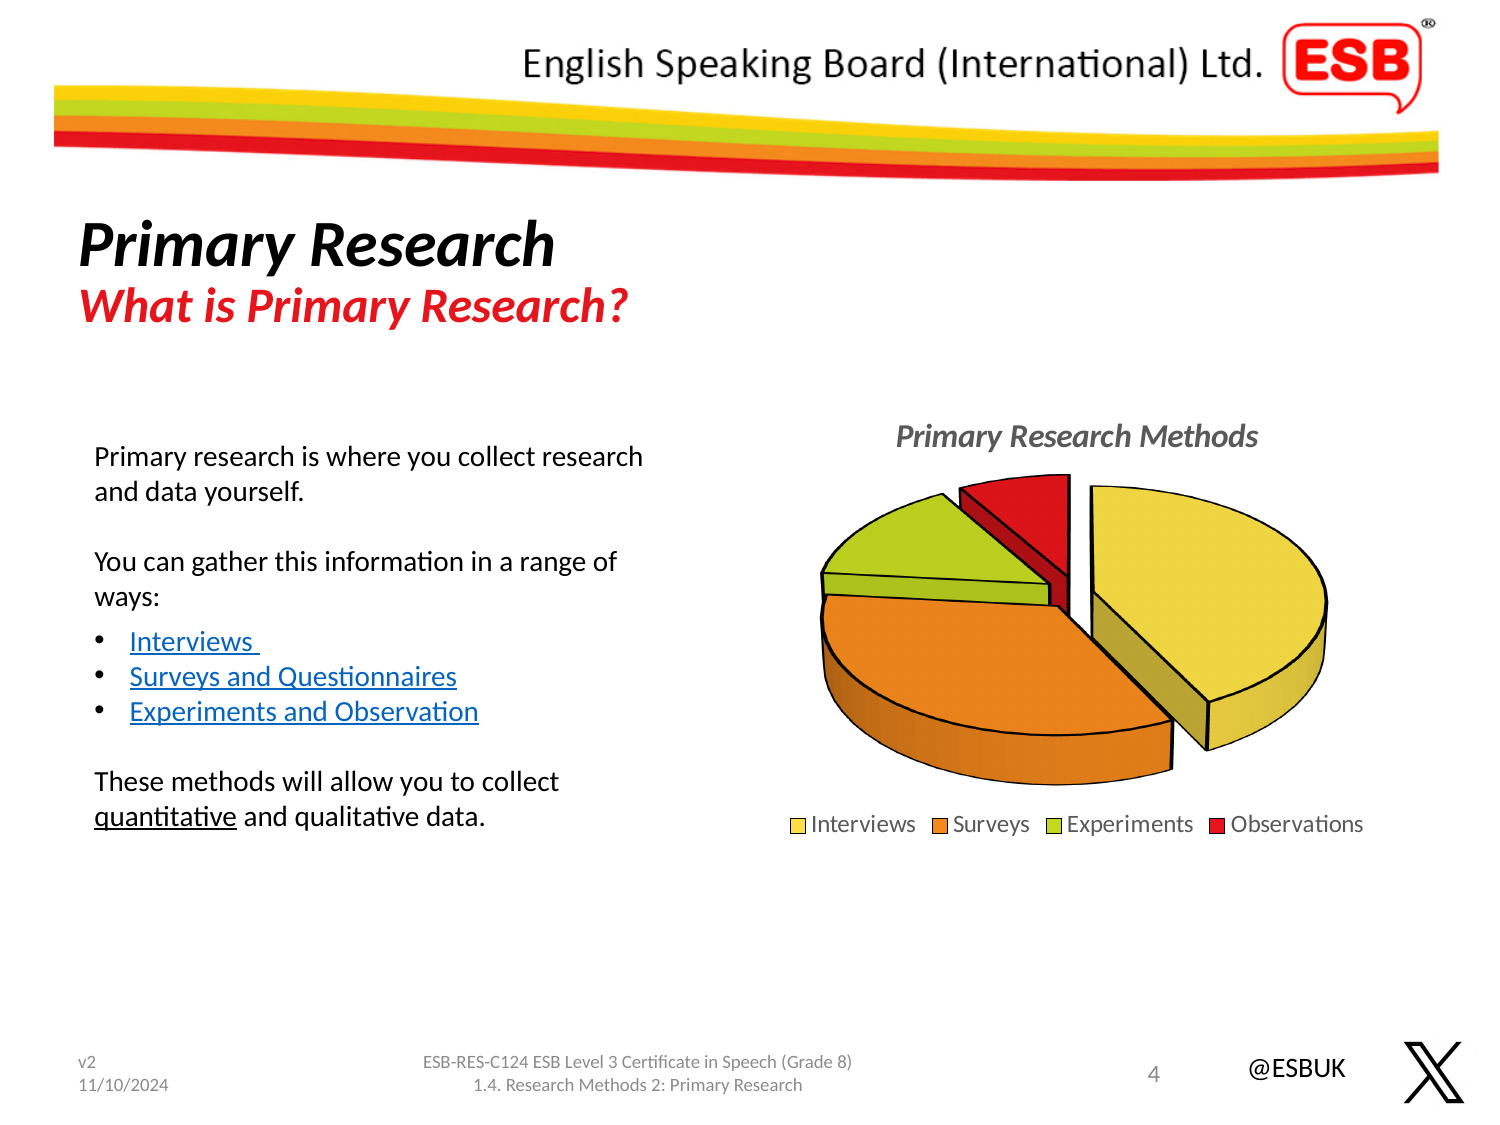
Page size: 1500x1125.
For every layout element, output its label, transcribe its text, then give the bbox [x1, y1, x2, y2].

title Primary Research What is Primary Research? [63, 201, 1034, 342]
text_box Primary research is where you collect research and data yourself. You can gather this information in a range of ways: Interviews Surveys and Questionnaires Experiments and Observation These methods will allow you to collect quantitative and qualitative data. [79, 430, 671, 840]
footer ESB-RES-C124 ESB Level 3 Certificate in Speech (Grade 8) 1.4. Research Methods 2: Primary Research [395, 1042, 881, 1103]
picture [1395, 1029, 1476, 1116]
picture [0, 0, 1500, 189]
chart [710, 395, 1444, 845]
slide_number 4 [930, 1042, 1176, 1103]
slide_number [63, 1042, 196, 1103]
